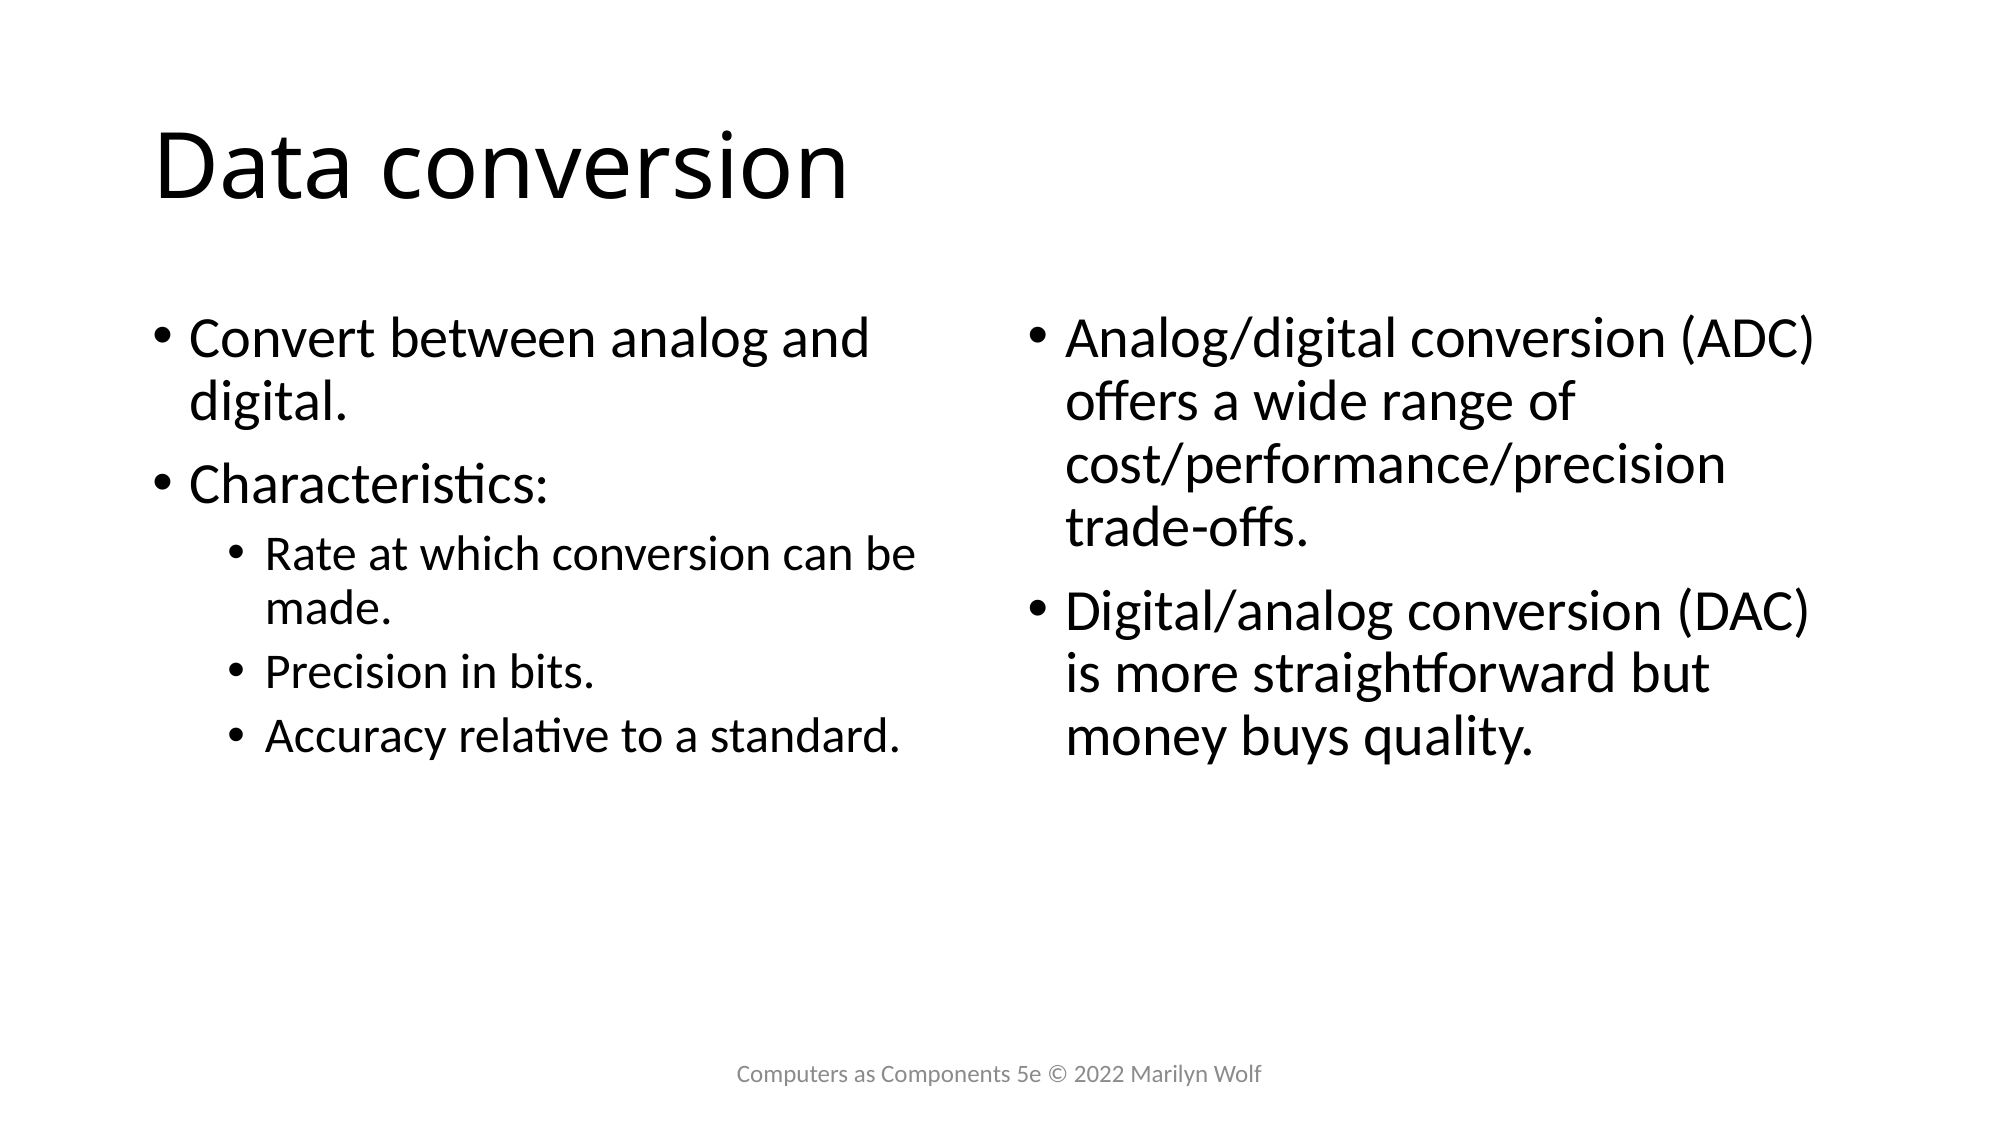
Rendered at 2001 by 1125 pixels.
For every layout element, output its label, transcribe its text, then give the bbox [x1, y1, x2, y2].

title Data conversion [137, 59, 1863, 278]
footer Computers as Components 5e © 2022 Marilyn Wolf [662, 1042, 1338, 1103]
list Convert between analog and digital. Characteristics: Rate at which conversion can be made. Precision in bits. Accuracy relative to a standard. [137, 299, 988, 1014]
list Analog/digital conversion (ADC) offers a wide range of cost/performance/precision trade-offs. Digital/analog conversion (DAC) is more straightforward but money buys quality. [1012, 299, 1863, 1014]
